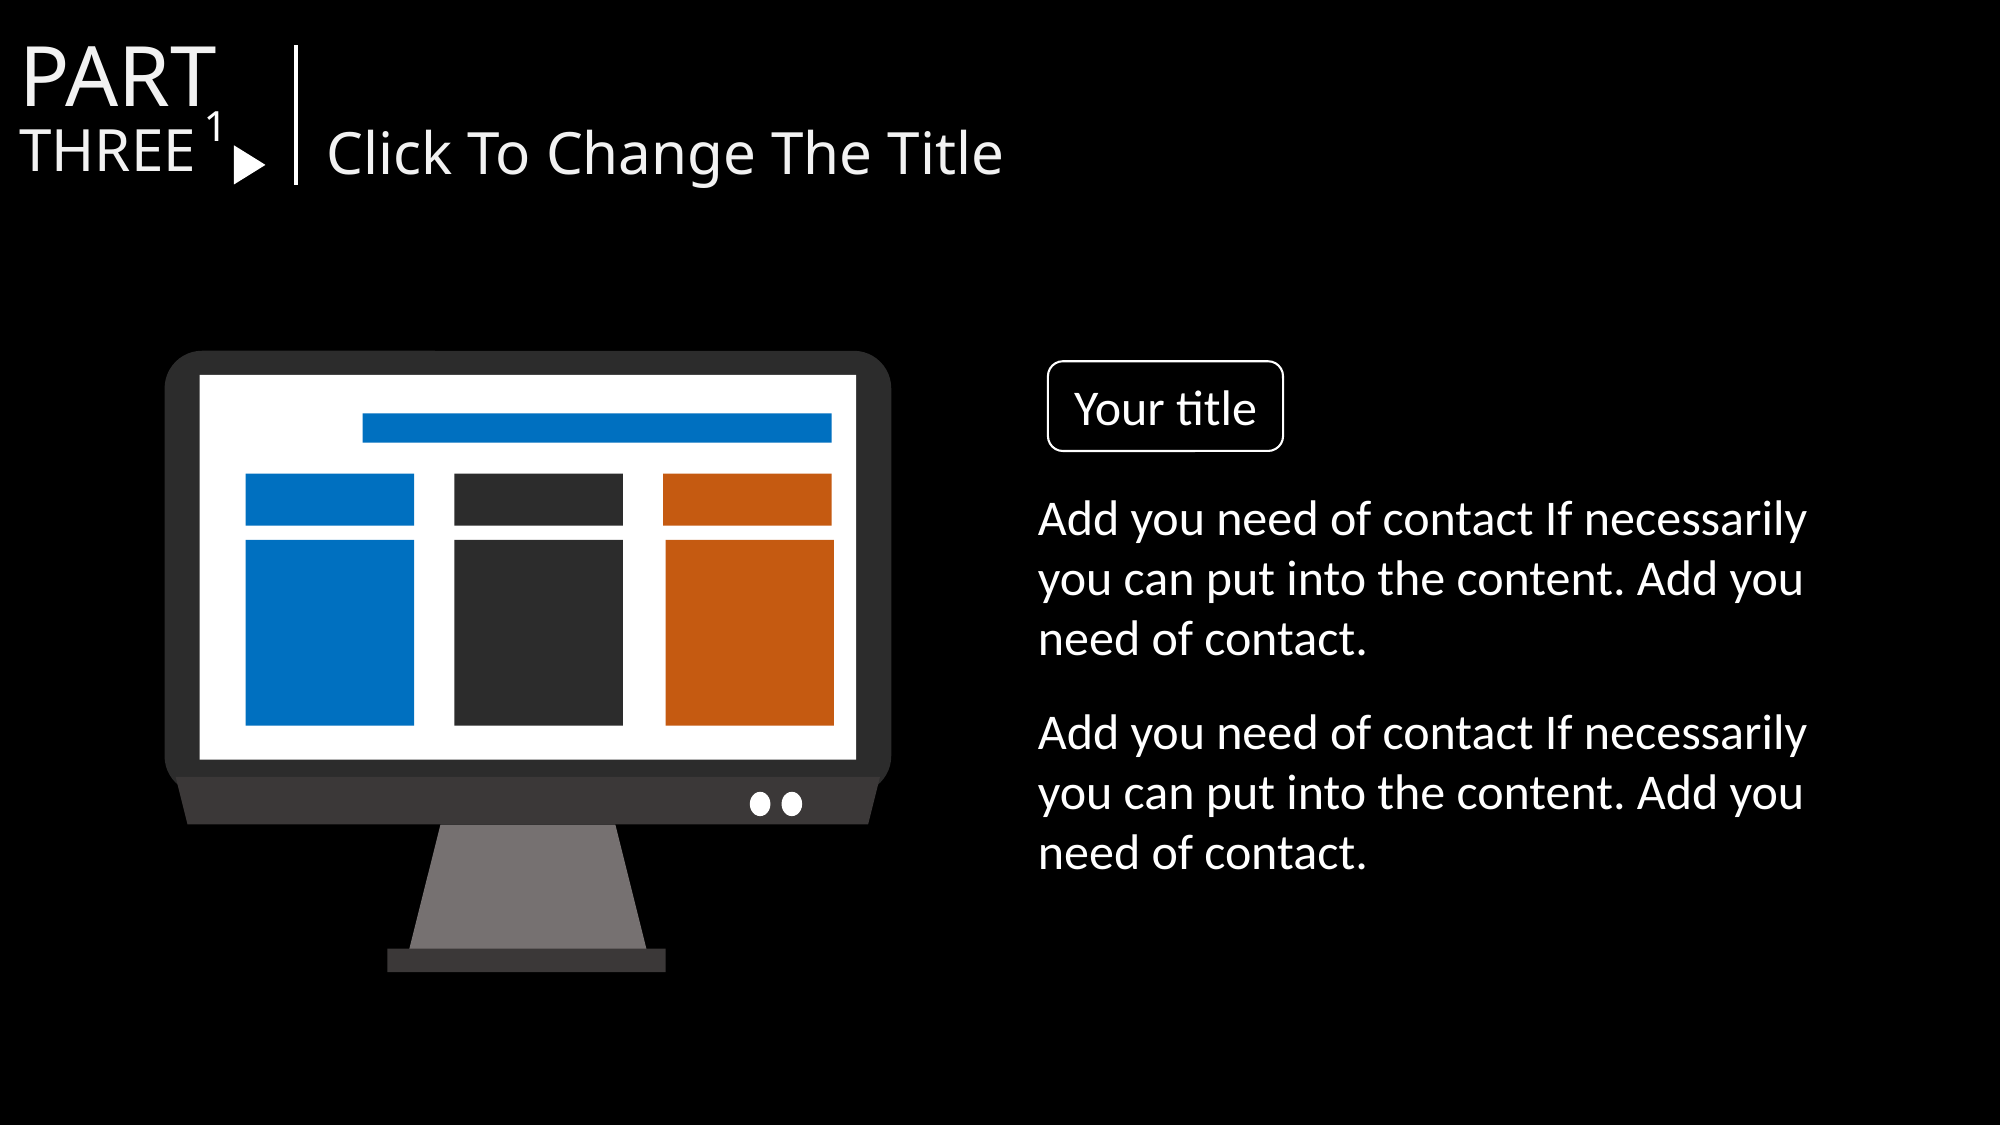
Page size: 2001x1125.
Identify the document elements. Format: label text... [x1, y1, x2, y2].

text_box Click To Change The Title [311, 108, 1122, 194]
text_box Add you need of contact If necessarily you can put into the content. Add you need of contact. [1023, 477, 1842, 673]
text_box PART [4, 16, 831, 131]
text_box Add you need of contact If necessarily you can put into the content. Add you need of contact. [1023, 691, 1842, 887]
text_box 1 [188, 92, 291, 158]
text_box Your title [1059, 368, 1295, 443]
text_box [232, 158, 268, 187]
text_box THREE [4, 105, 233, 191]
text_box [1046, 360, 1283, 453]
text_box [164, 350, 892, 973]
